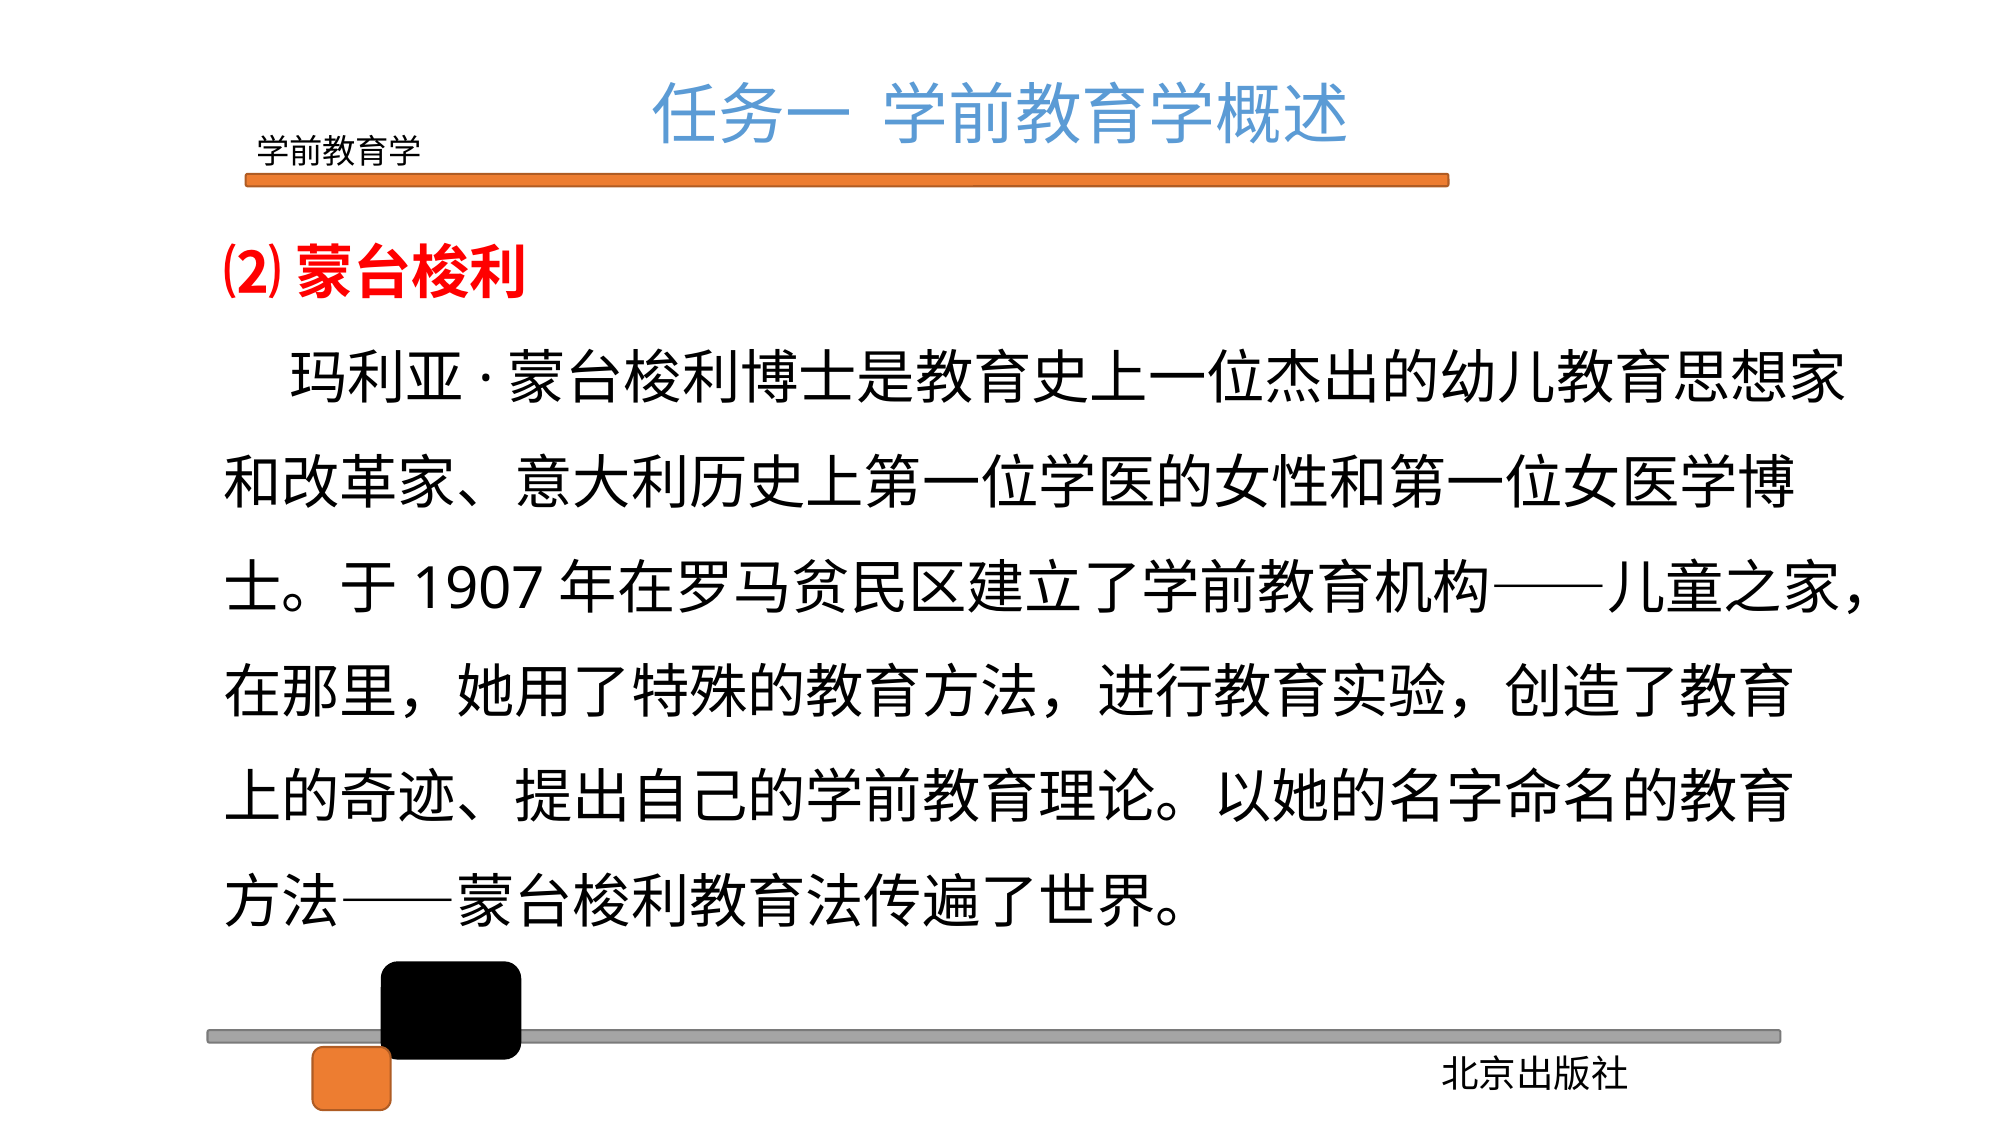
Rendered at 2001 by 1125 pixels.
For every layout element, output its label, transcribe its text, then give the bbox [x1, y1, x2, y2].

text_box 任务一 学前教育学概述 [636, 64, 1365, 160]
text_box ⑵蒙台梭利 玛利亚·蒙台梭利博士是教育史上一位杰出的幼儿教育思想家和改革家、意大利历史上第一位学医的女性和第一位女医学博士。于1907年在罗马贫民区建立了学前教育机构——儿童之家，在那里，她用了特殊的教育方法，进行教育实验，创造了教育上的奇迹、提出自己的学前教育理论。以她的名字命名的教育方法——蒙台梭利教育法传遍了世界。 [208, 192, 1864, 1047]
